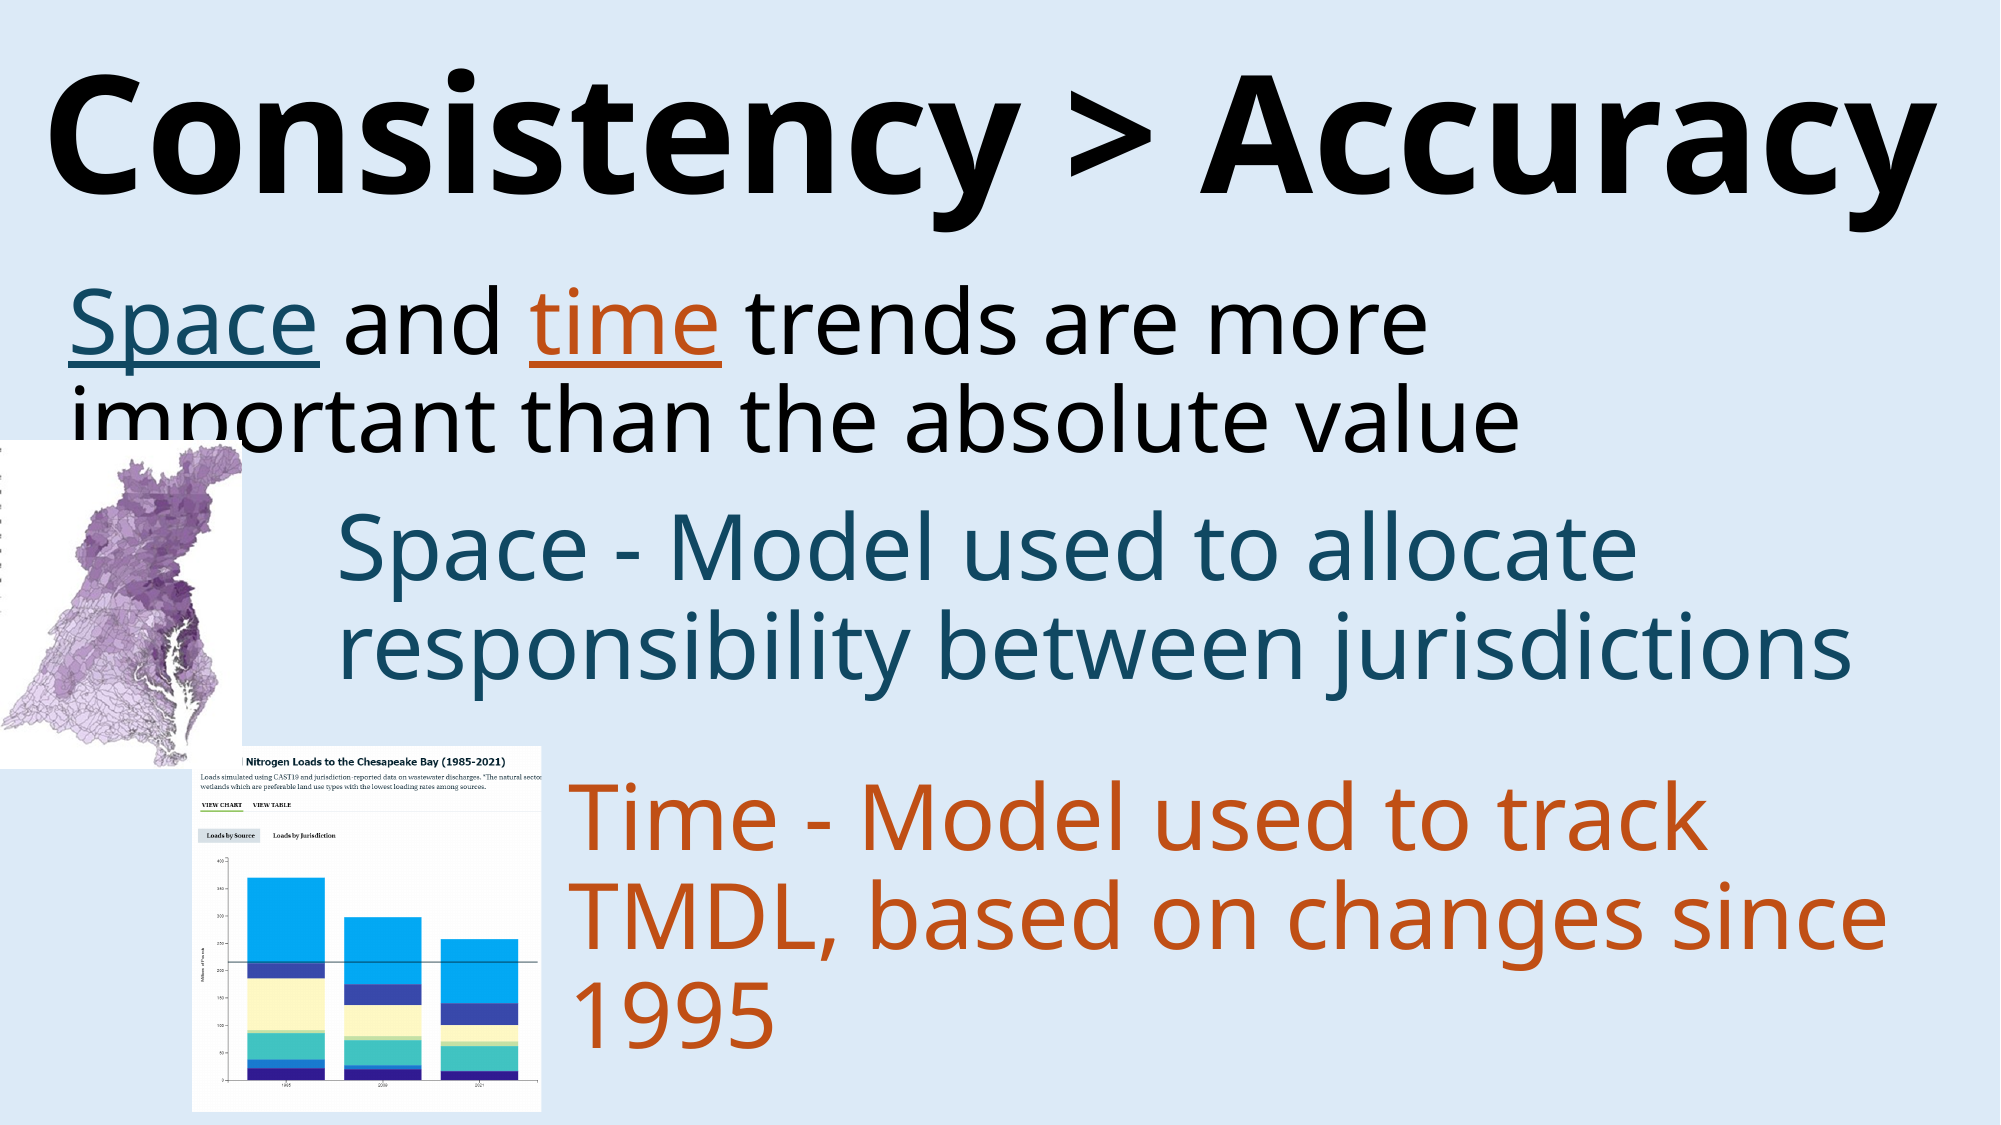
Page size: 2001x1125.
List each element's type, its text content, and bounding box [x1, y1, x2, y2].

text_box Space and time trends are more important than the absolute value [53, 268, 1878, 481]
text_box Time - Model used to track TMDL, based on changes since 1995 [553, 727, 1988, 1112]
text_box Space - Model used to allocate responsibility between jurisdictions [321, 473, 2000, 728]
title Consistency > Accuracy [26, 22, 1973, 259]
picture [0, 440, 542, 1112]
